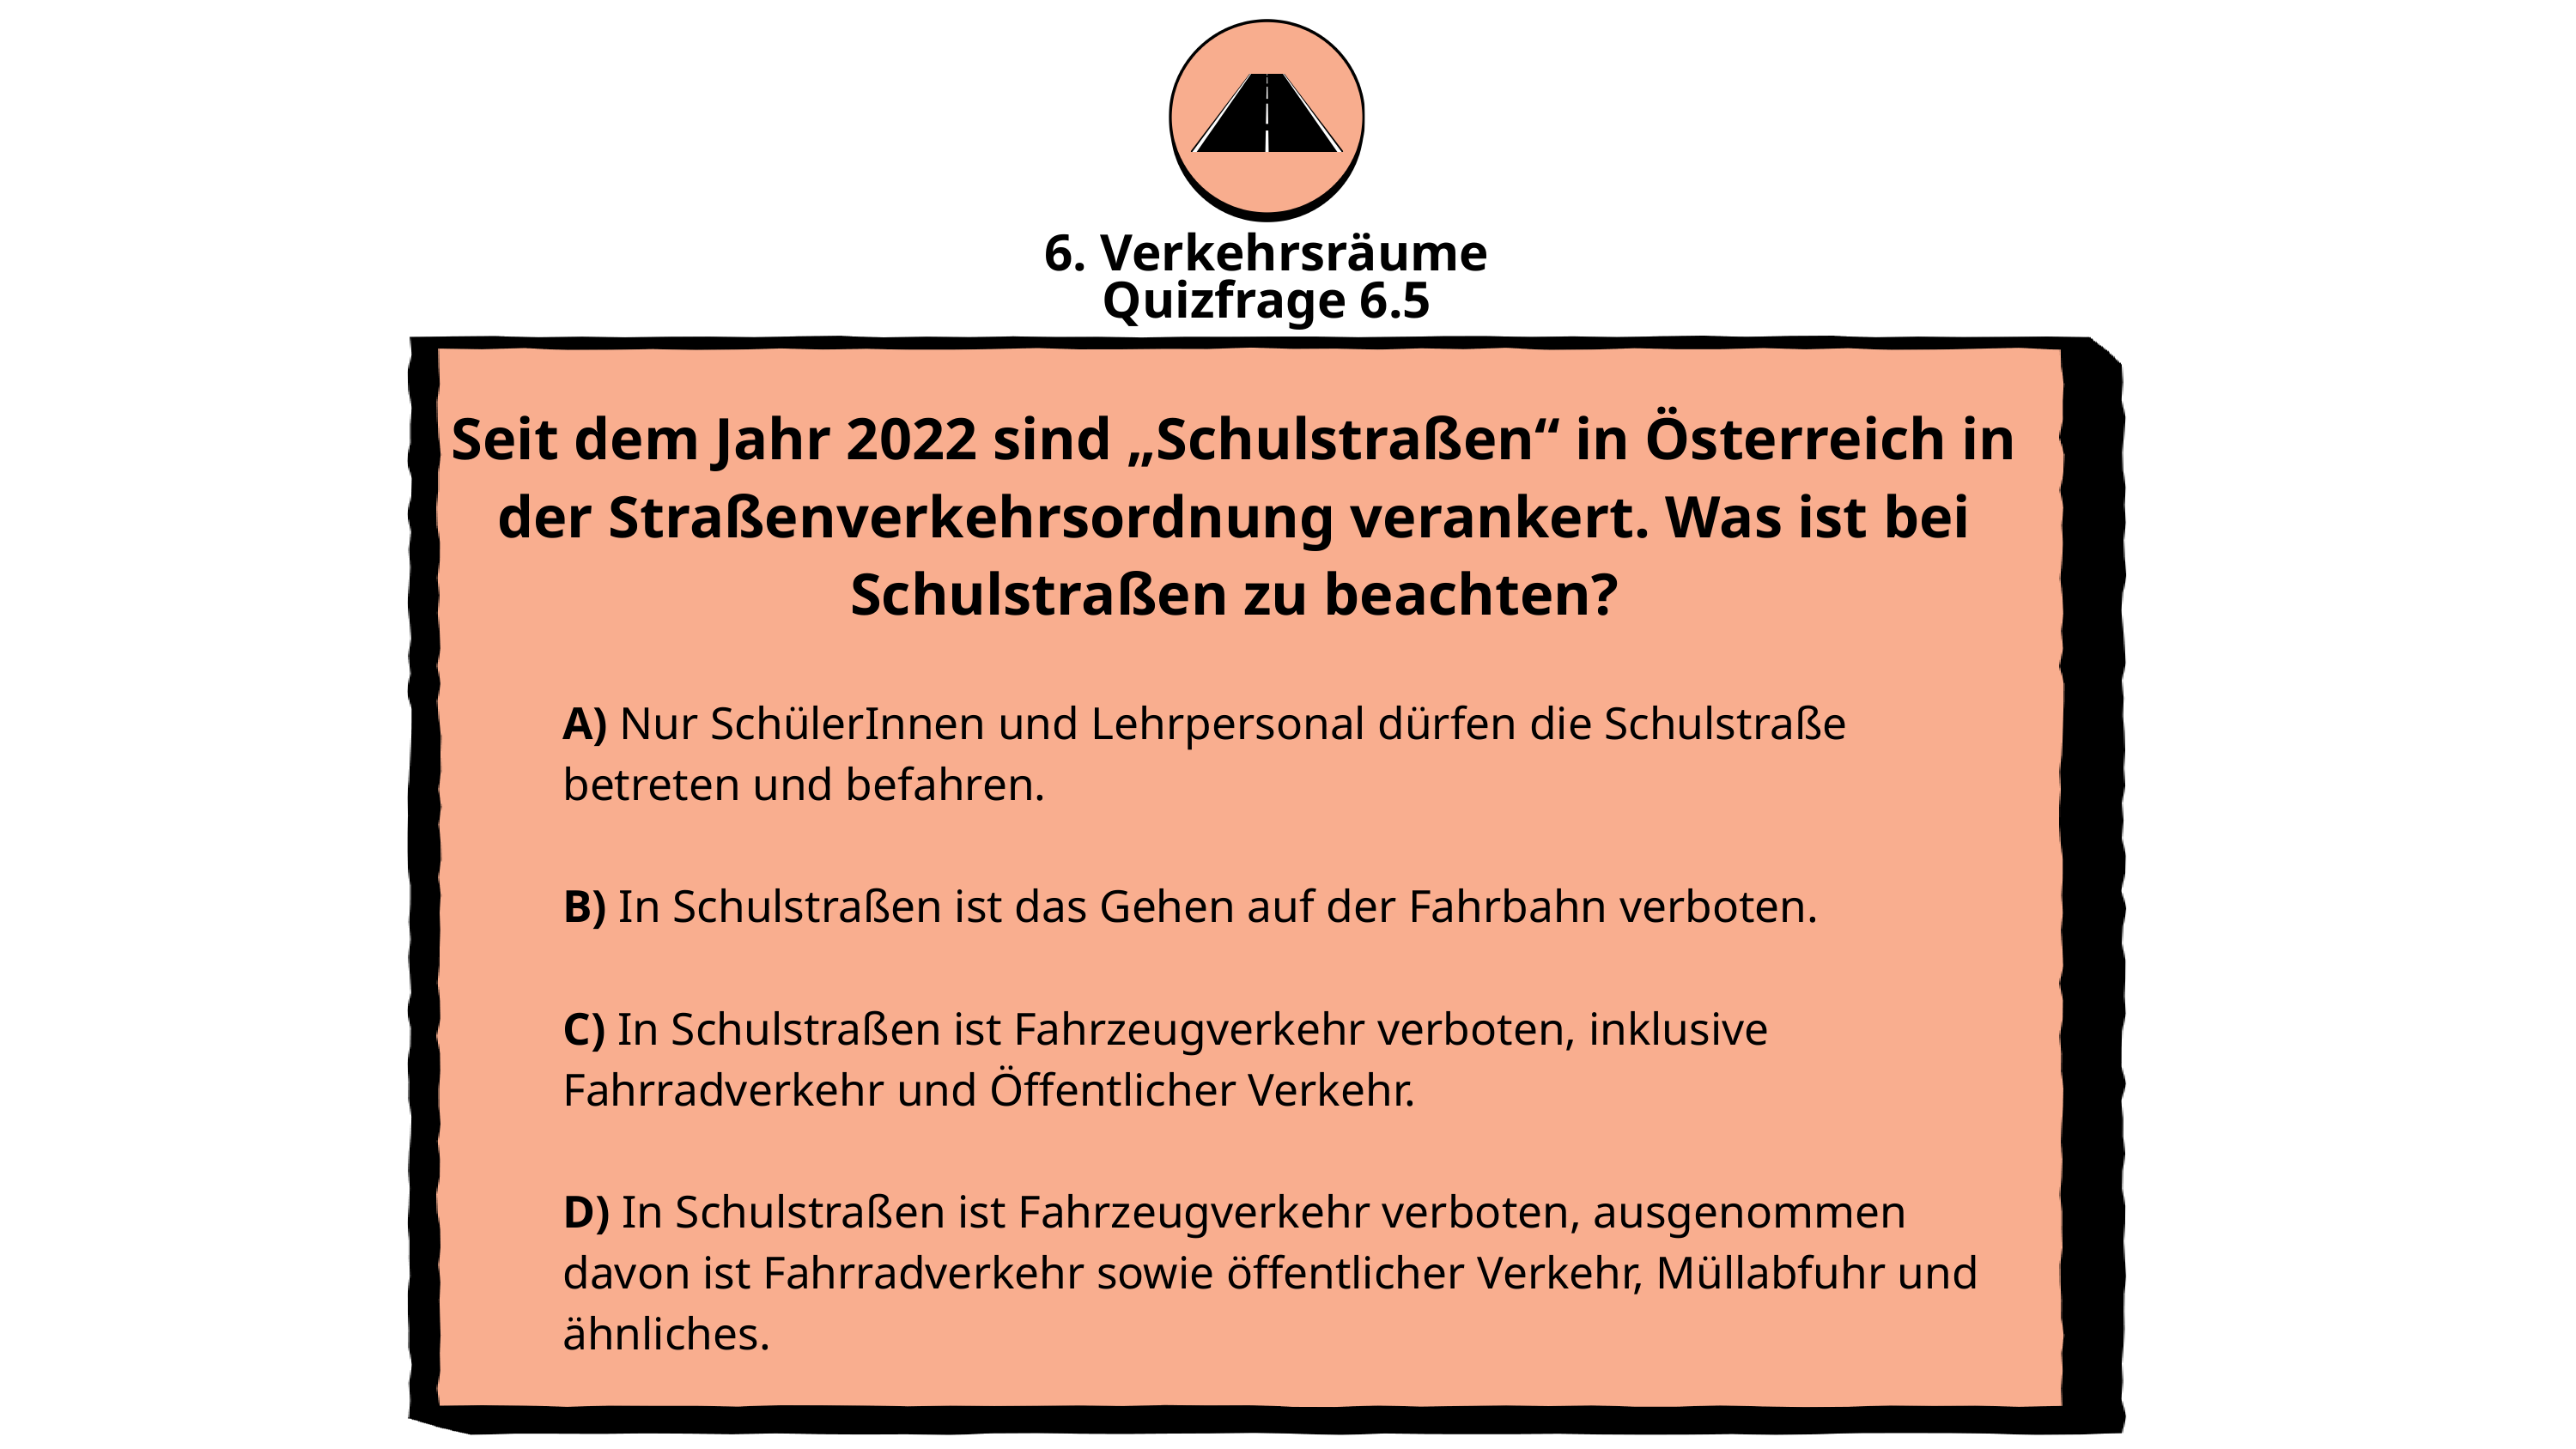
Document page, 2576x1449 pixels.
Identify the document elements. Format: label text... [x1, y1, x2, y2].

text_box 6. Verkehrsräume Quizfrage 6.5 [623, 227, 1911, 335]
text_box [1169, 19, 1365, 222]
text_box [407, 335, 2127, 1435]
text_box [1190, 74, 1344, 152]
text_box Seit dem Jahr 2022 sind „Schulstraßen“ in Österreich in der Straßenverkehrsordnung verankert. Was ist bei Schulstraßen zu beachten? A) Nur SchülerInnen und Lehrpersonal dürfen die Schulstraße betreten und befahren. B) In Schulstraßen ist das Gehen auf der Fahrbahn verboten. C) In Schulstraßen ist Fahrzeugverkehr verboten, inklusive Fahrradverkehr und Öffentlicher Verkehr. D) In Schulstraßen ist Fahrzeugverkehr verboten, ausgenommen davon ist Fahrradverkehr sowie öffentlicher Verkehr, Müllabfuhr und ähnliches. [434, 393, 2036, 1359]
